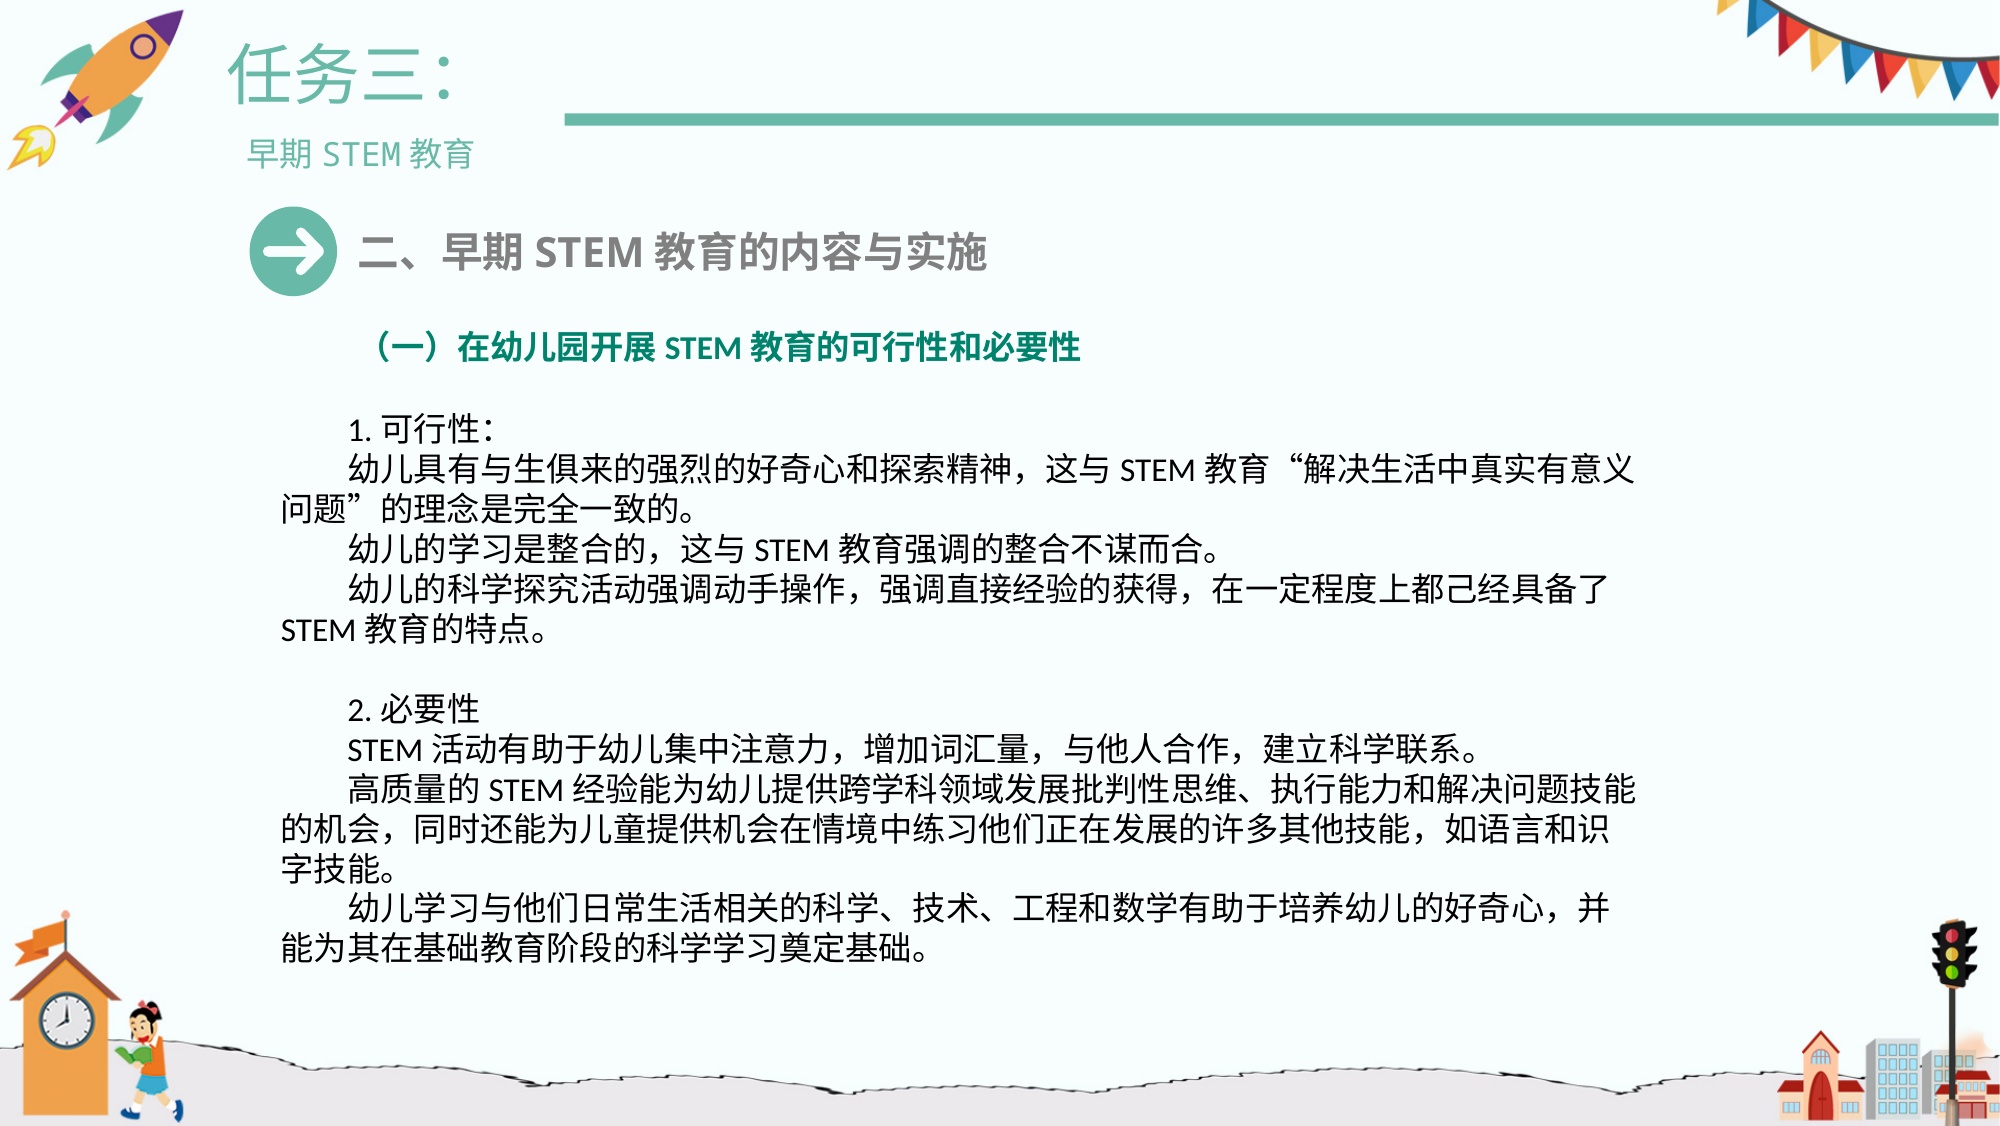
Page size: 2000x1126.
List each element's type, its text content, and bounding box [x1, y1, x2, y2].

text_box 1.可行性： 幼儿具有与生俱来的强烈的好奇心和探索精神，这与STEM教育“解决生活中真实有意义问题”的理念是完全一致的。 幼儿的学习是整合的，这与STEM教育强调的整合不谋而合。 幼儿的科学探究活动强调动手操作，强调直接经验的获得，在一定程度上都己经具备了STEM教育的特点。 2.必要性 STEM活动有助于幼儿集中注意力，增加词汇量，与他人合作，建立科学联系。 高质量的STEM经验能为幼儿提供跨学科领域发展批判性思维、执行能力和解决问题技能的机会，同时还能为儿童提供机会在情境中练习他们正在发展的许多其他技能，如语言和识字技能。 幼儿学习与他们日常生活相关的科学、技术、工程和数学有助于培养幼儿的好奇心，并能为其在基础教育阶段的科学学习奠定基础。 [266, 679, 1657, 975]
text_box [249, 206, 1753, 670]
picture [0, 0, 2000, 1126]
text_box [132, 32, 2000, 174]
